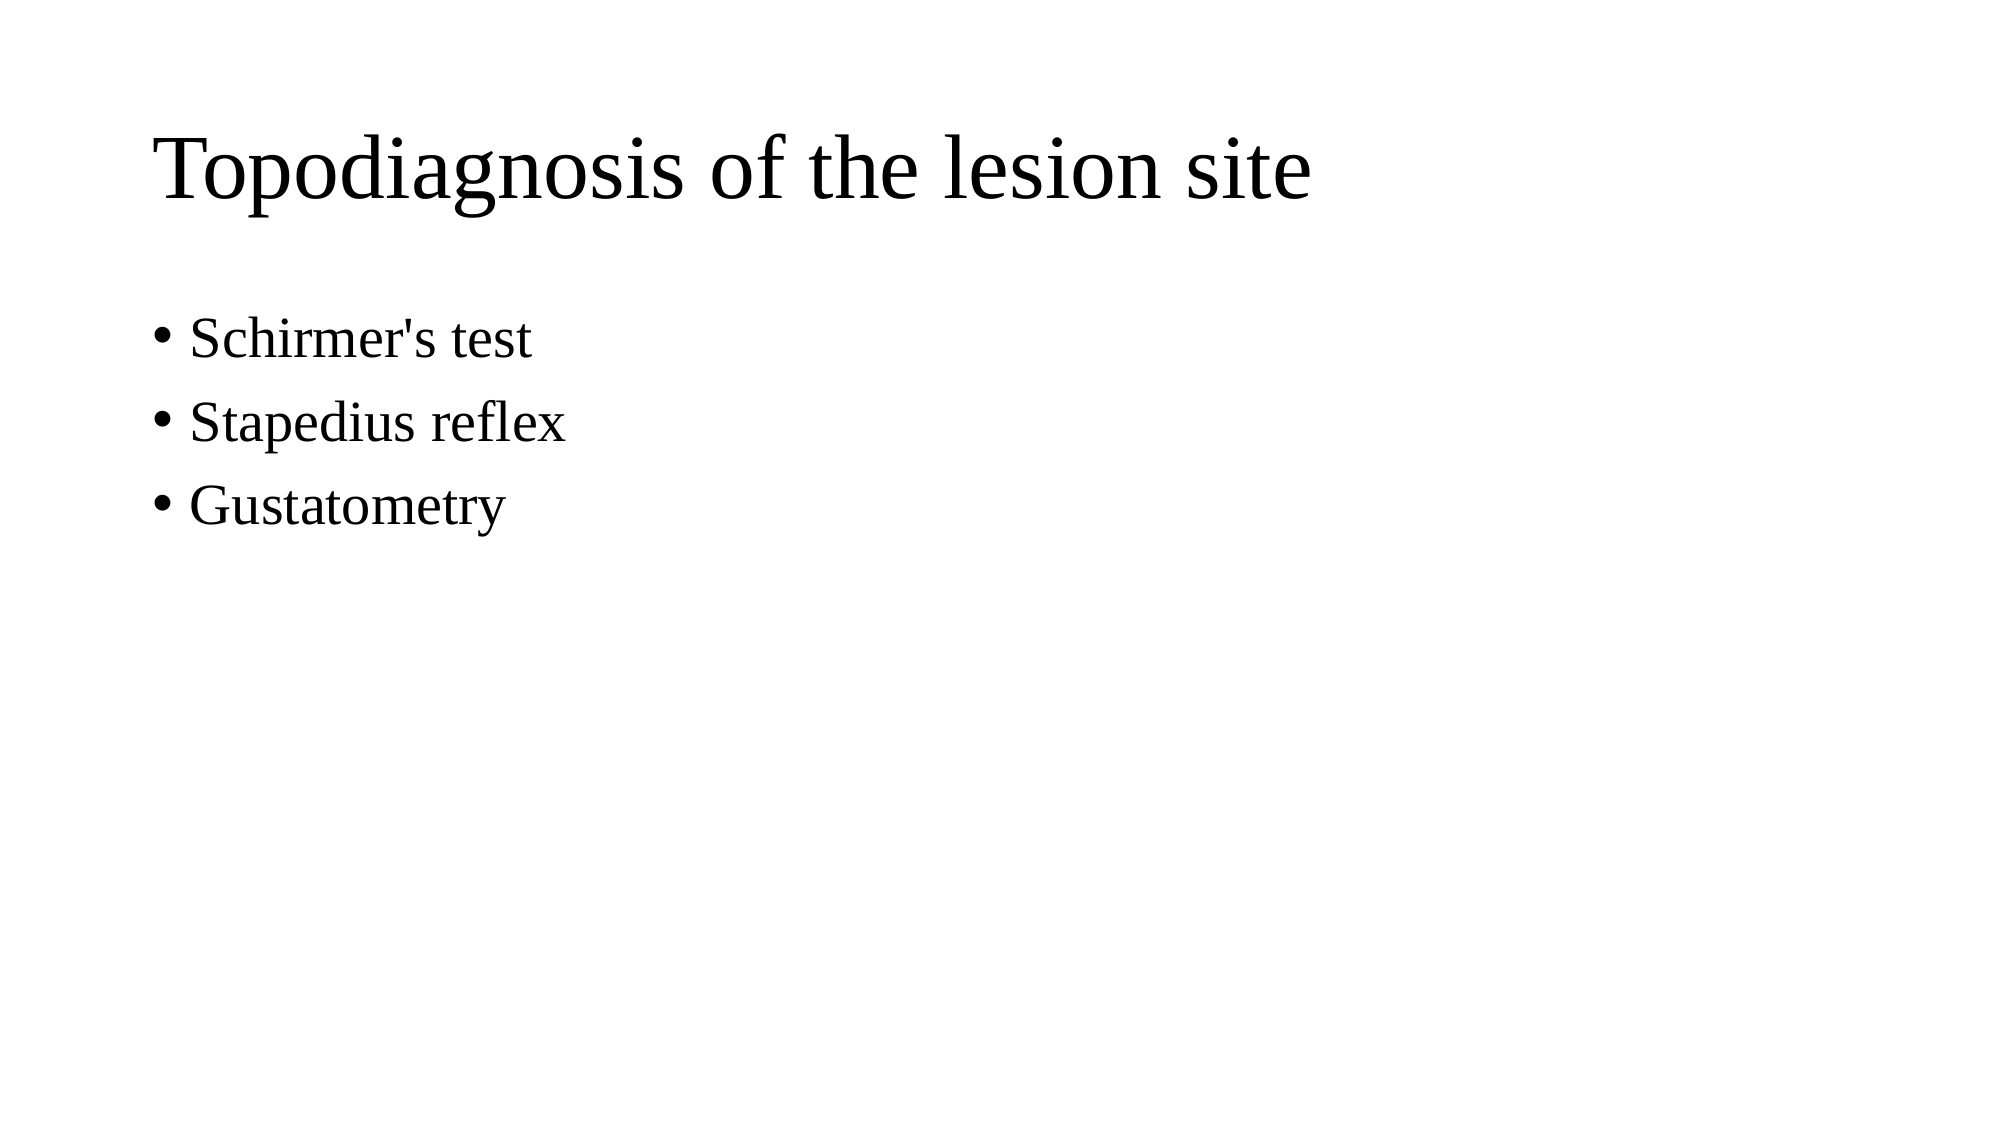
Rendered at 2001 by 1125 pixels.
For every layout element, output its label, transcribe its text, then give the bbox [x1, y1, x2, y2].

title Topodiagnosis of the lesion site [137, 59, 1863, 278]
list Schirmer's test Stapedius reflex Gustatometry [137, 299, 1863, 1014]
